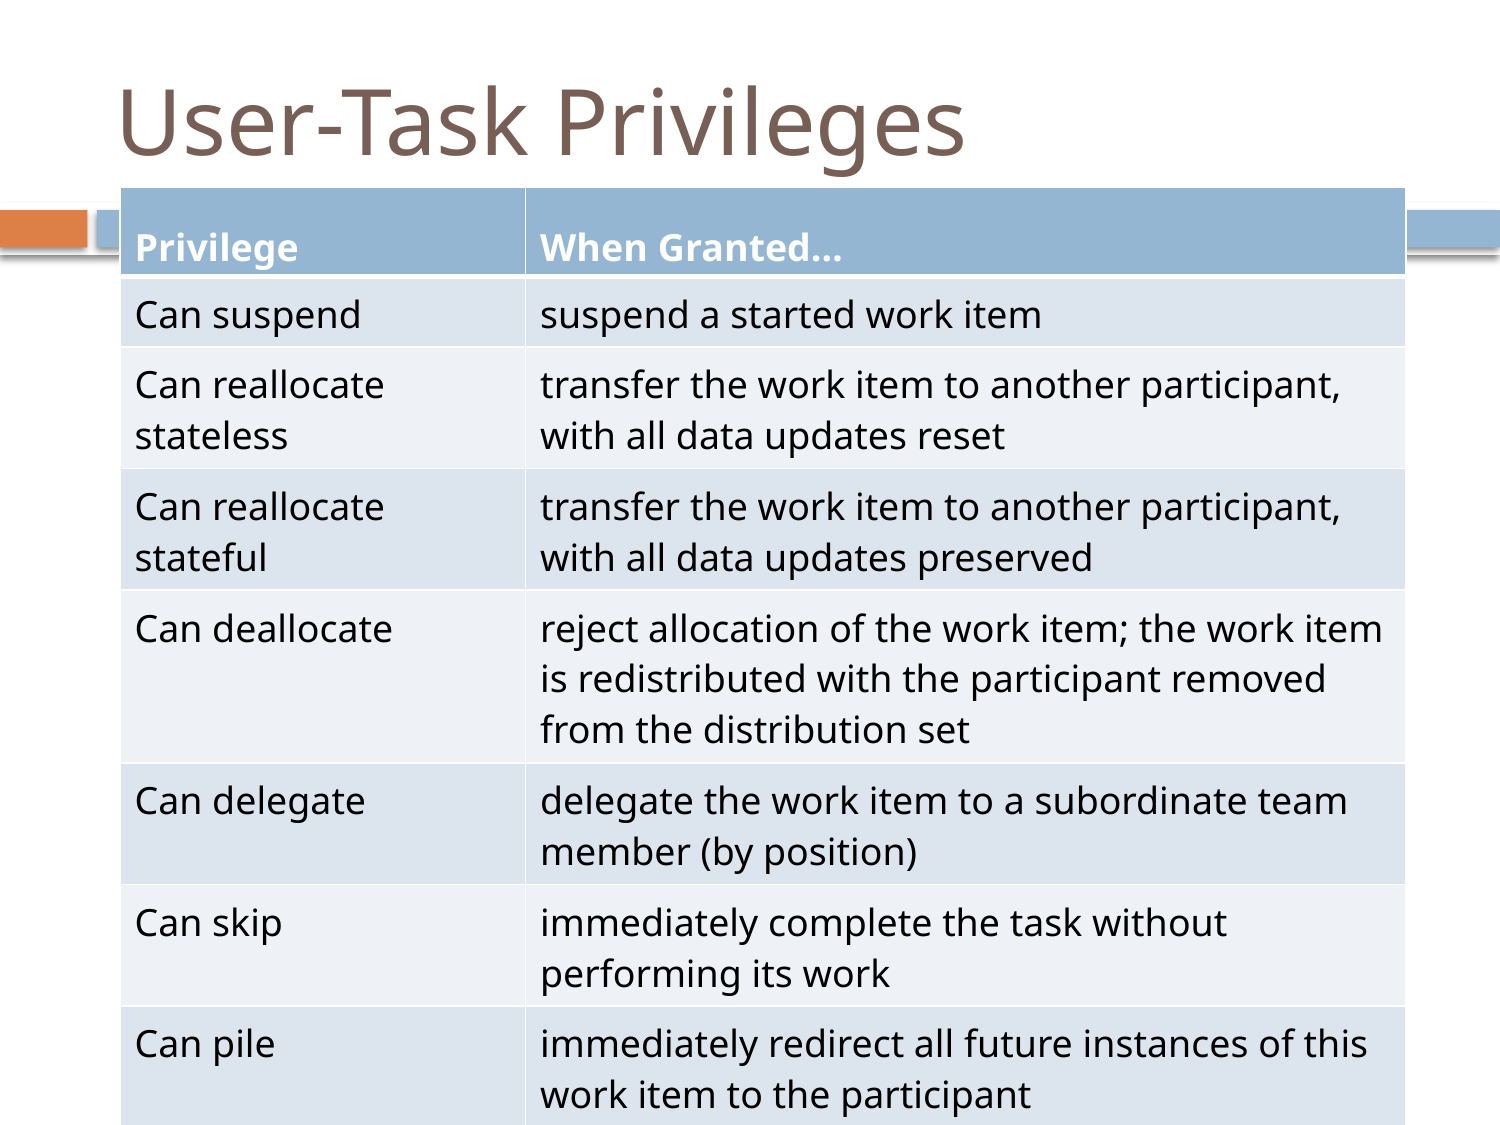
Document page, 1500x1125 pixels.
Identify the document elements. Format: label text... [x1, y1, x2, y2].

title User-Task Privileges [100, 37, 1438, 200]
table_header When Granted… [526, 188, 1405, 274]
table_cell Can reallocate stateless [121, 348, 525, 468]
table_cell suspend a started work item [526, 279, 1405, 346]
table_cell Can reallocate stateful [121, 469, 525, 589]
table_cell delegate the work item to a subordinate team member (by position) [526, 764, 1405, 884]
table_cell immediately complete the task without performing its work [526, 885, 1405, 1005]
table_cell transfer the work item to another participant, with all data updates preserved [526, 469, 1405, 589]
table_cell immediately redirect all future instances of this work item to the participant [526, 1007, 1405, 1125]
table_cell reject allocation of the work item; the work item is redistributed with the participant removed from the distribution set [526, 591, 1405, 762]
table_cell transfer the work item to another participant, with all data updates reset [526, 348, 1405, 468]
table_header Privilege [121, 188, 525, 274]
table_cell Can skip [121, 885, 525, 1005]
table_cell Can pile [121, 1007, 525, 1125]
table_cell Can delegate [121, 764, 525, 884]
table_cell Can suspend [121, 279, 525, 346]
table_cell Can deallocate [121, 591, 525, 762]
